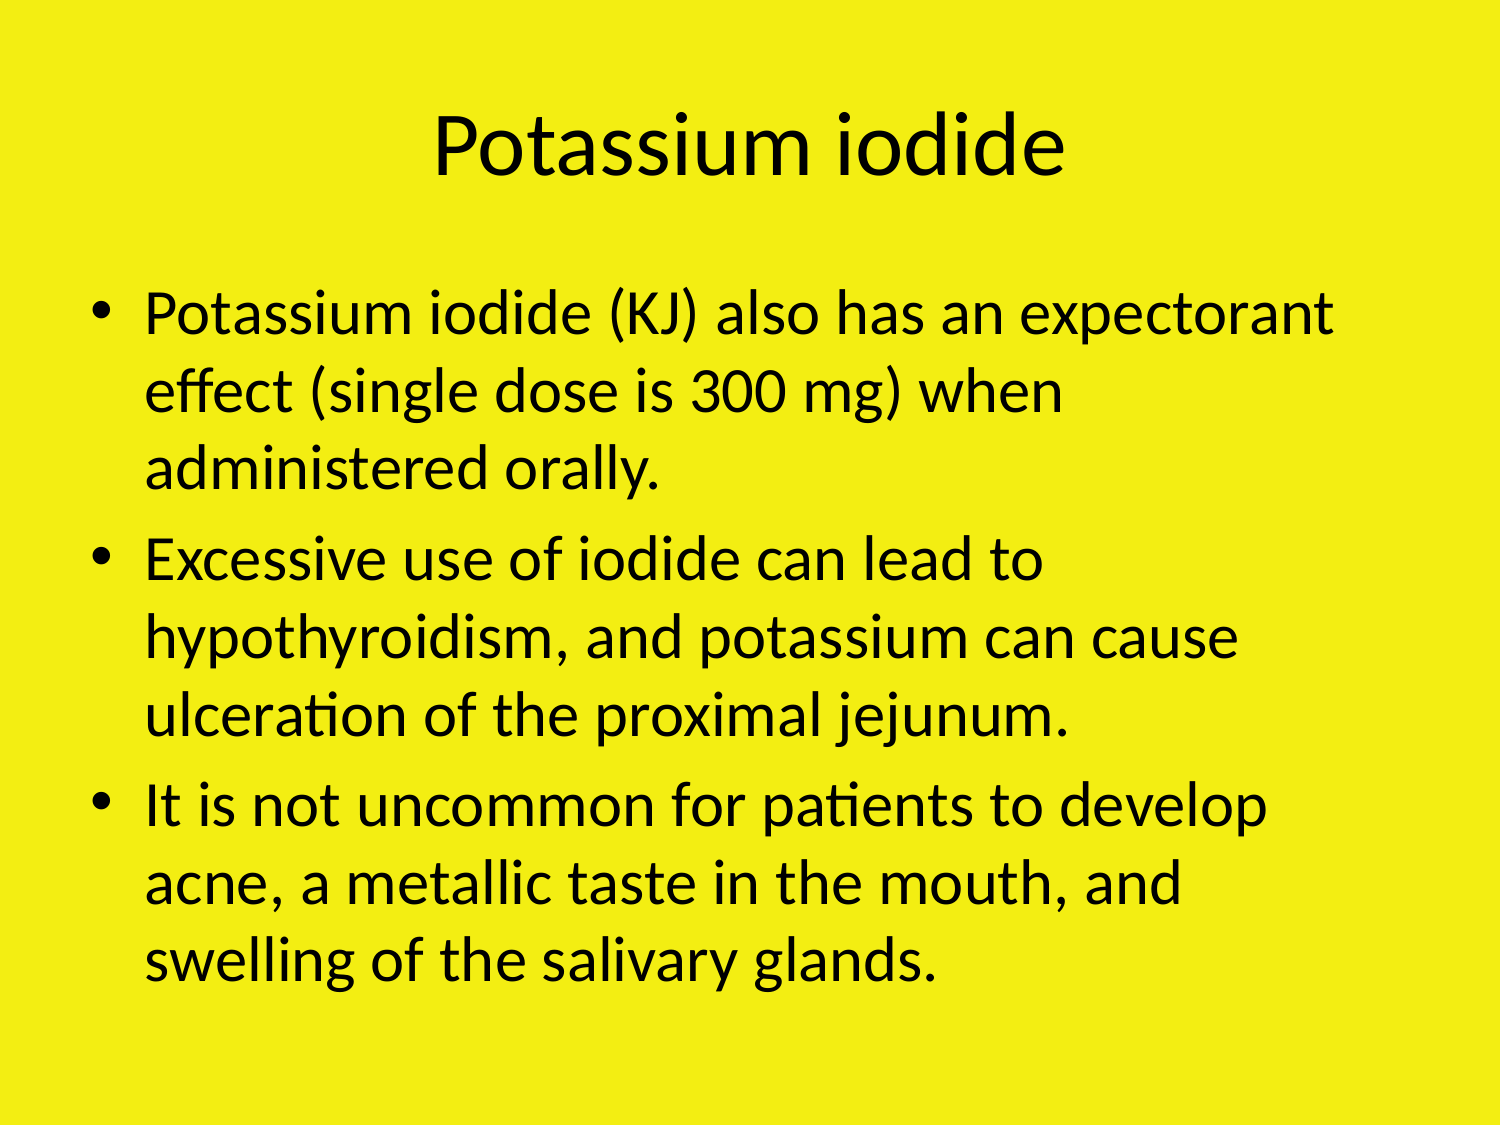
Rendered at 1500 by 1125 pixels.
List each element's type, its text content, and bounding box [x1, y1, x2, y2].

list Potassium iodide (KJ) also has an expectorant effect (single dose is 300 mg) when administered orally. Excessive use of iodide can lead to hypothyroidism, and potassium can cause ulceration of the proximal jejunum. It is not uncommon for patients to develop acne, a metallic taste in the mouth, and swelling of the salivary glands. [75, 262, 1425, 1005]
title Potassium iodide [75, 45, 1425, 233]
